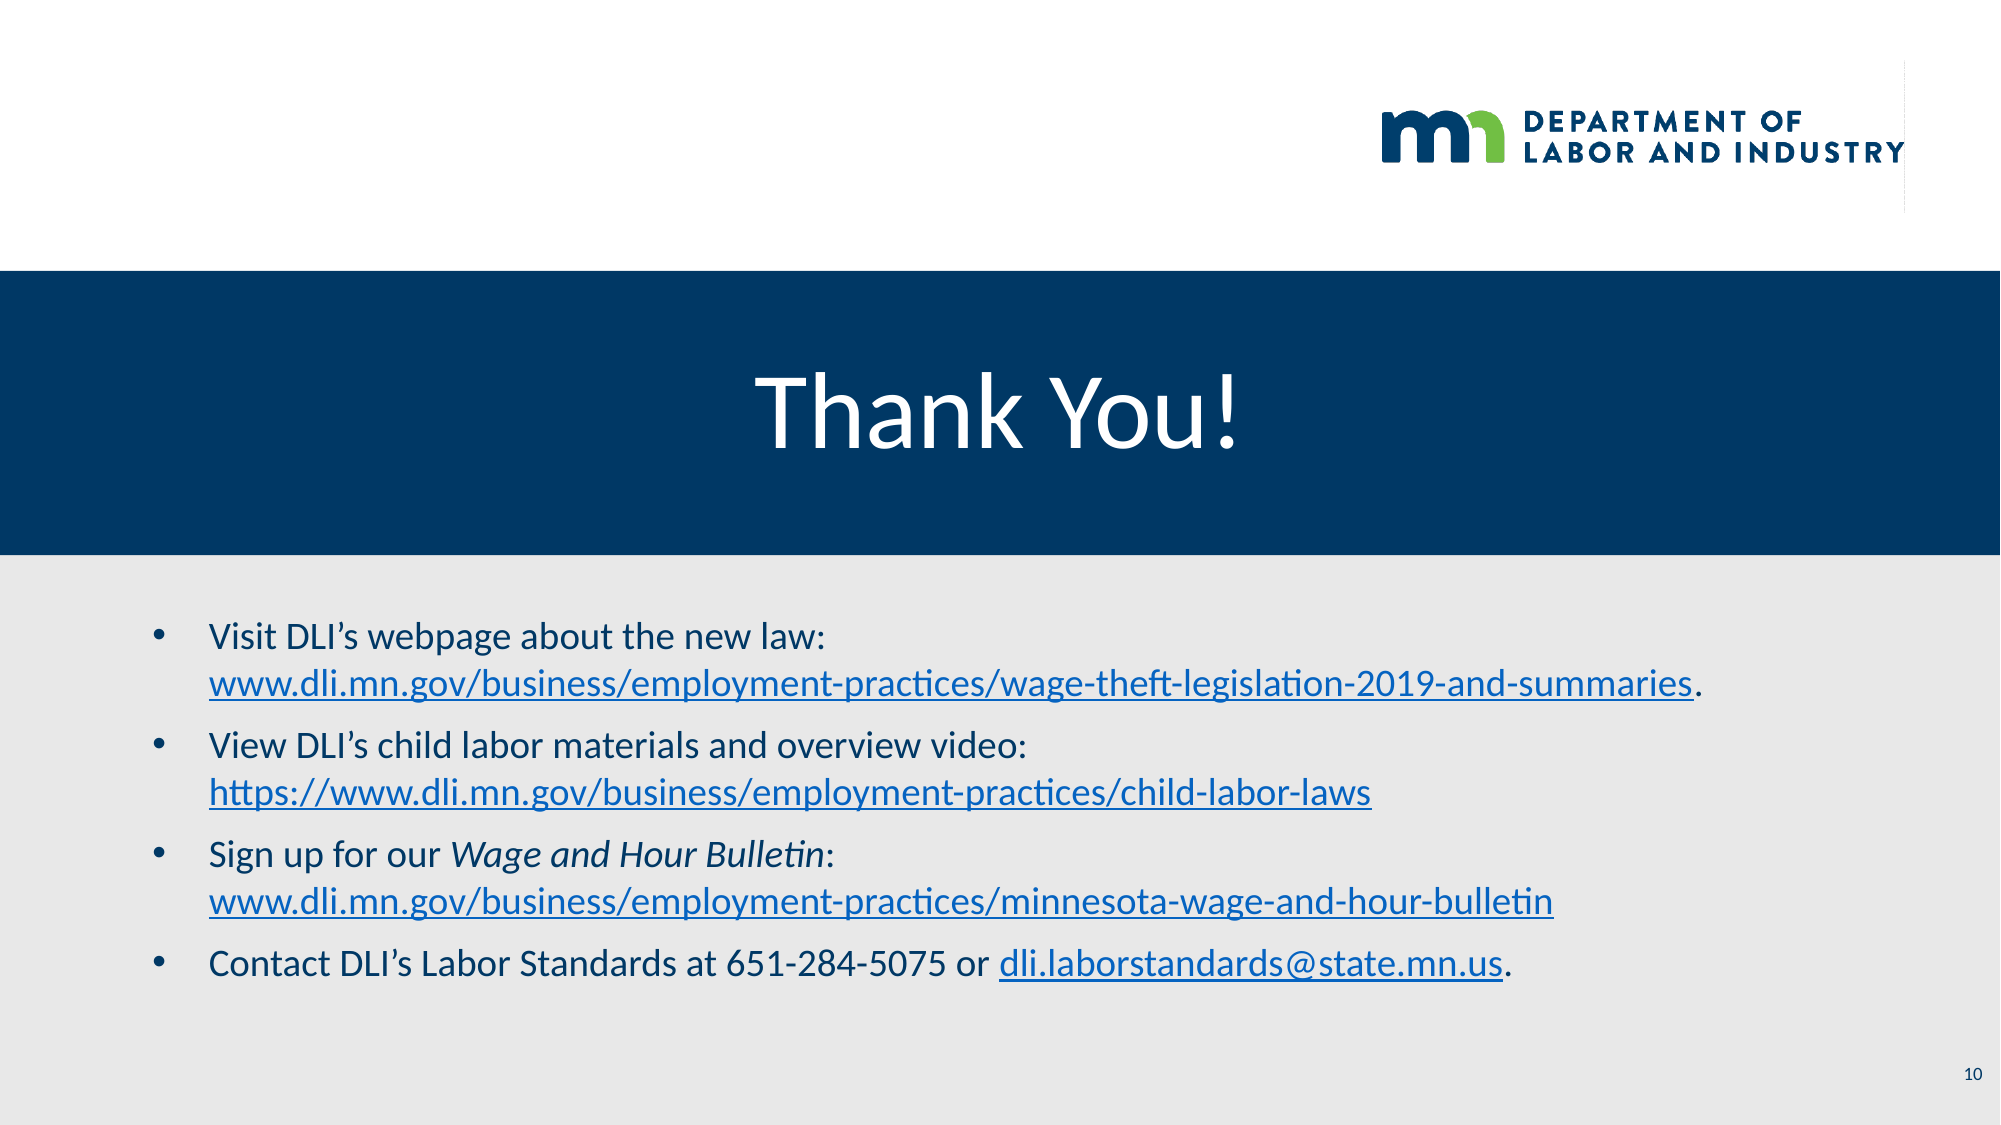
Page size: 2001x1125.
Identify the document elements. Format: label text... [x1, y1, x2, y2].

title Thank You! [0, 270, 2000, 556]
list Visit DLI’s webpage about the new law: www.dli.mn.gov/business/employment-practices/wage-theft-legislation-2019-and-summaries. View DLI’s child labor materials and overview video: https://www.dli.mn.gov/business/employment-practices/child-labor-laws Sign up for our Wage and Hour Bulletin: www.dli.mn.gov/business/employment-practices/minnesota-wage-and-hour-bulletin Contact DLI’s Labor Standards at 651-284-5075 or dli.laborstandards@state.mn.us. [137, 577, 1968, 1018]
slide_number 10 [1757, 1042, 1998, 1103]
picture [1382, 60, 1905, 213]
